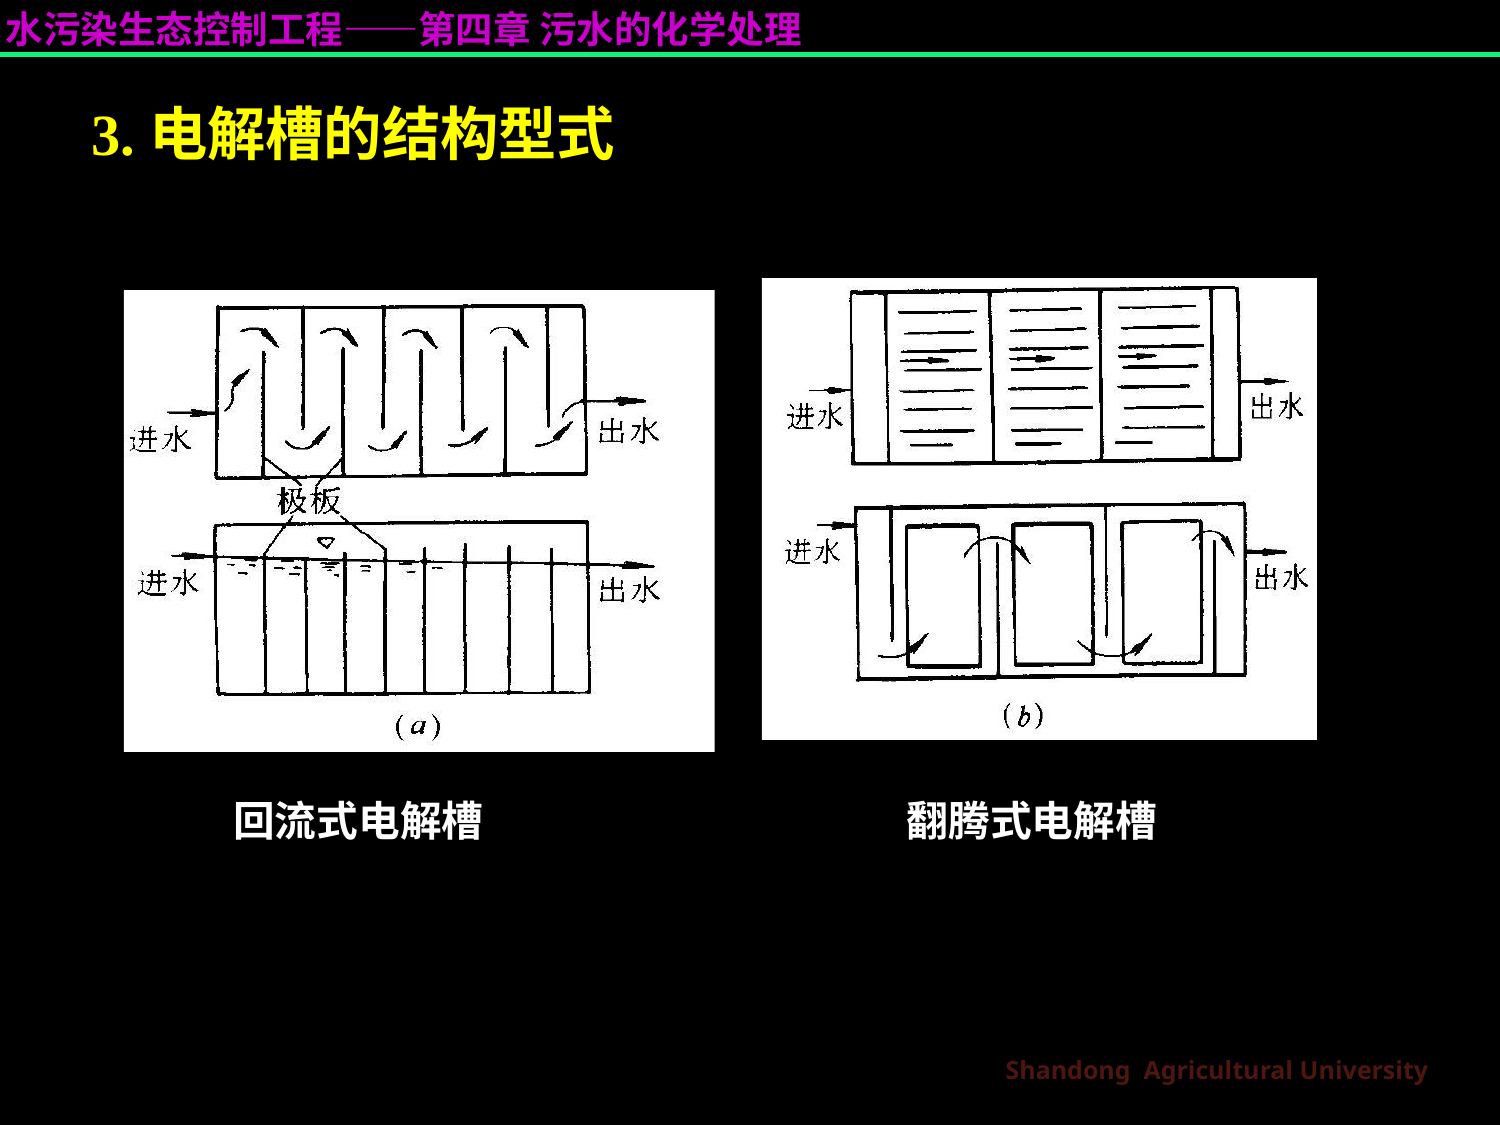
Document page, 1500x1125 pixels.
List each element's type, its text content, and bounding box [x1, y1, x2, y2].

text_box 翻腾式电解槽 [891, 786, 1235, 852]
text_box 回流式电解槽 [218, 786, 561, 852]
picture [761, 278, 1318, 740]
text_box 3.电解槽的结构型式 [76, 90, 727, 175]
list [123, 290, 715, 752]
